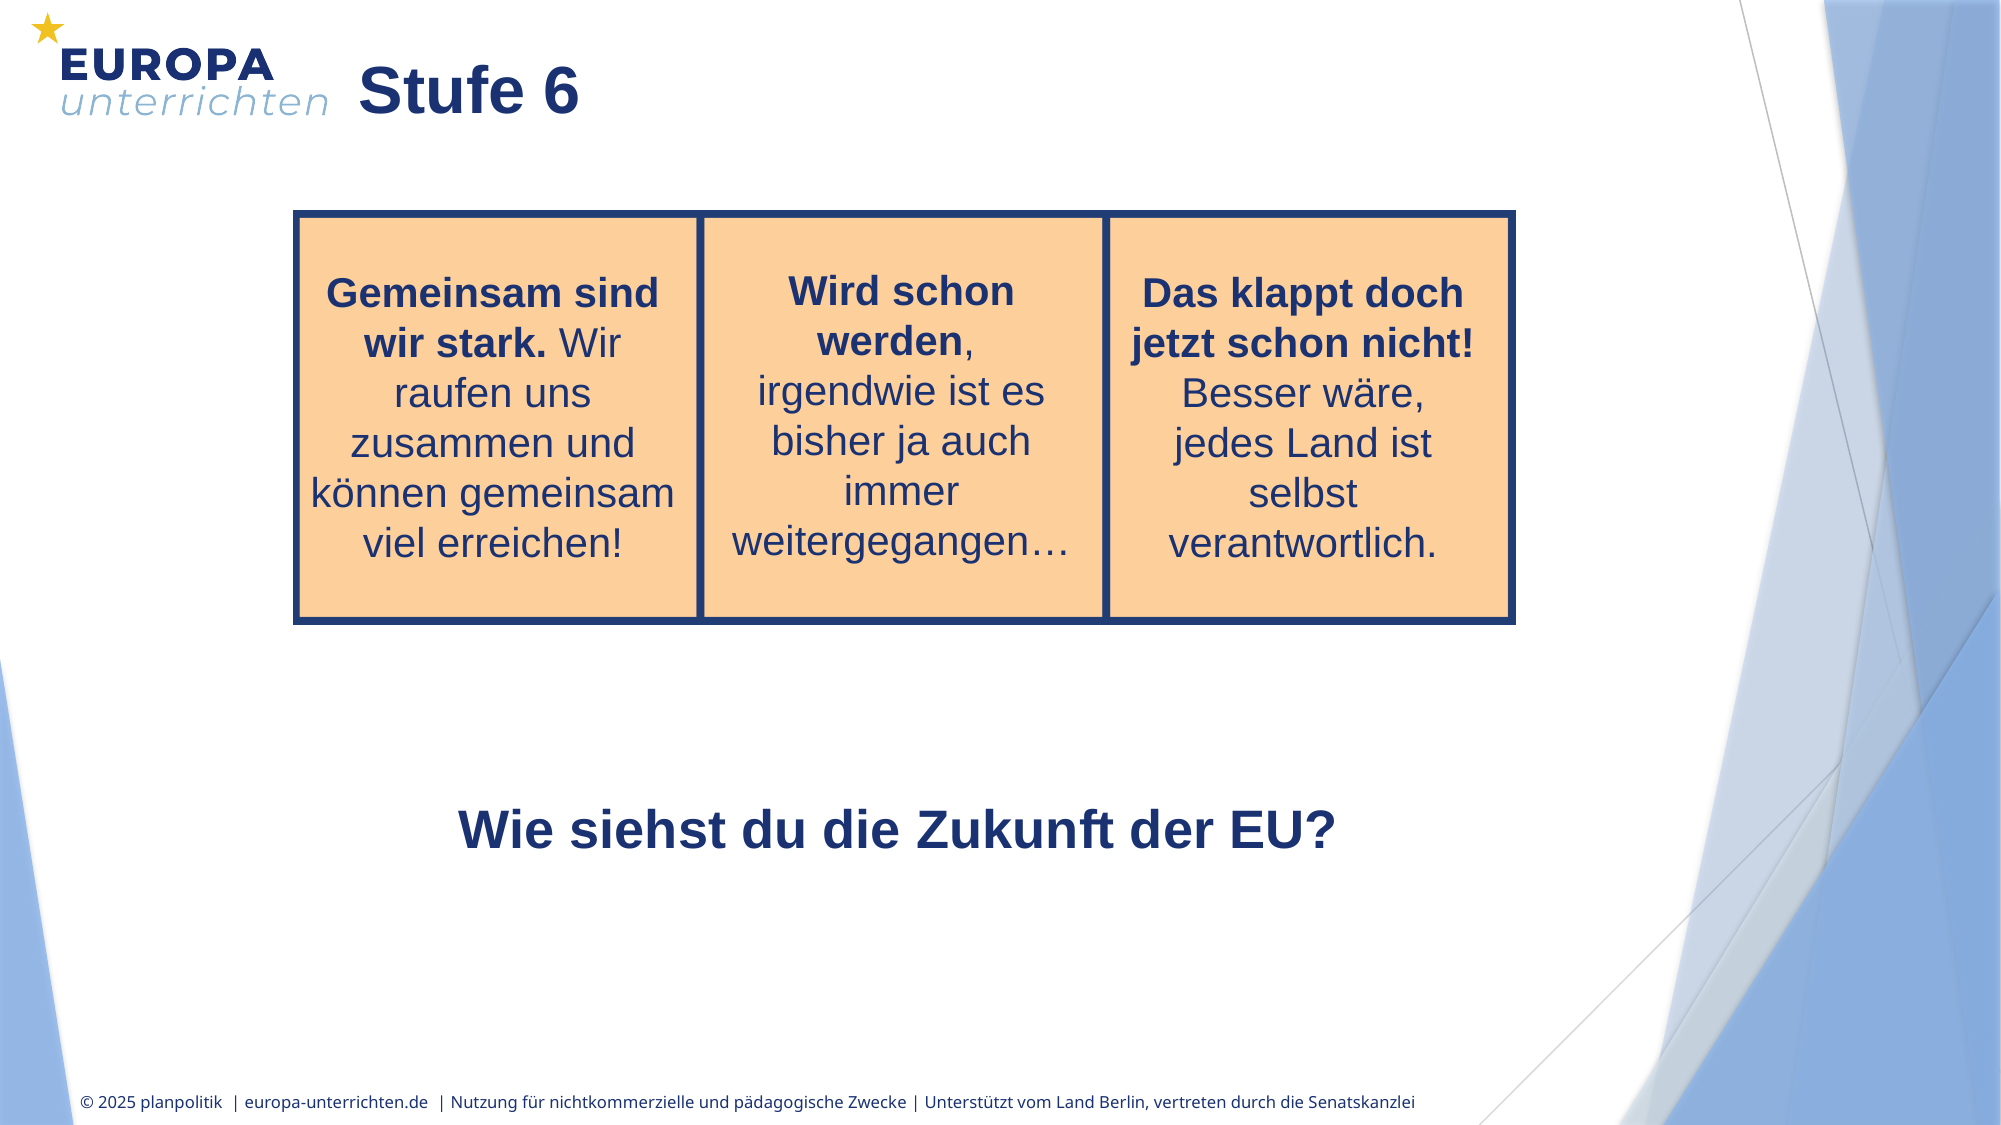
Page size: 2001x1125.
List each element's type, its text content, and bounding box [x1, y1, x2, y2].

text_box Wie siehst du die Zukunft der EU? [281, 786, 1516, 867]
list Stufe 6 [343, 38, 1711, 147]
picture [0, 0, 358, 157]
picture [293, 210, 1517, 625]
